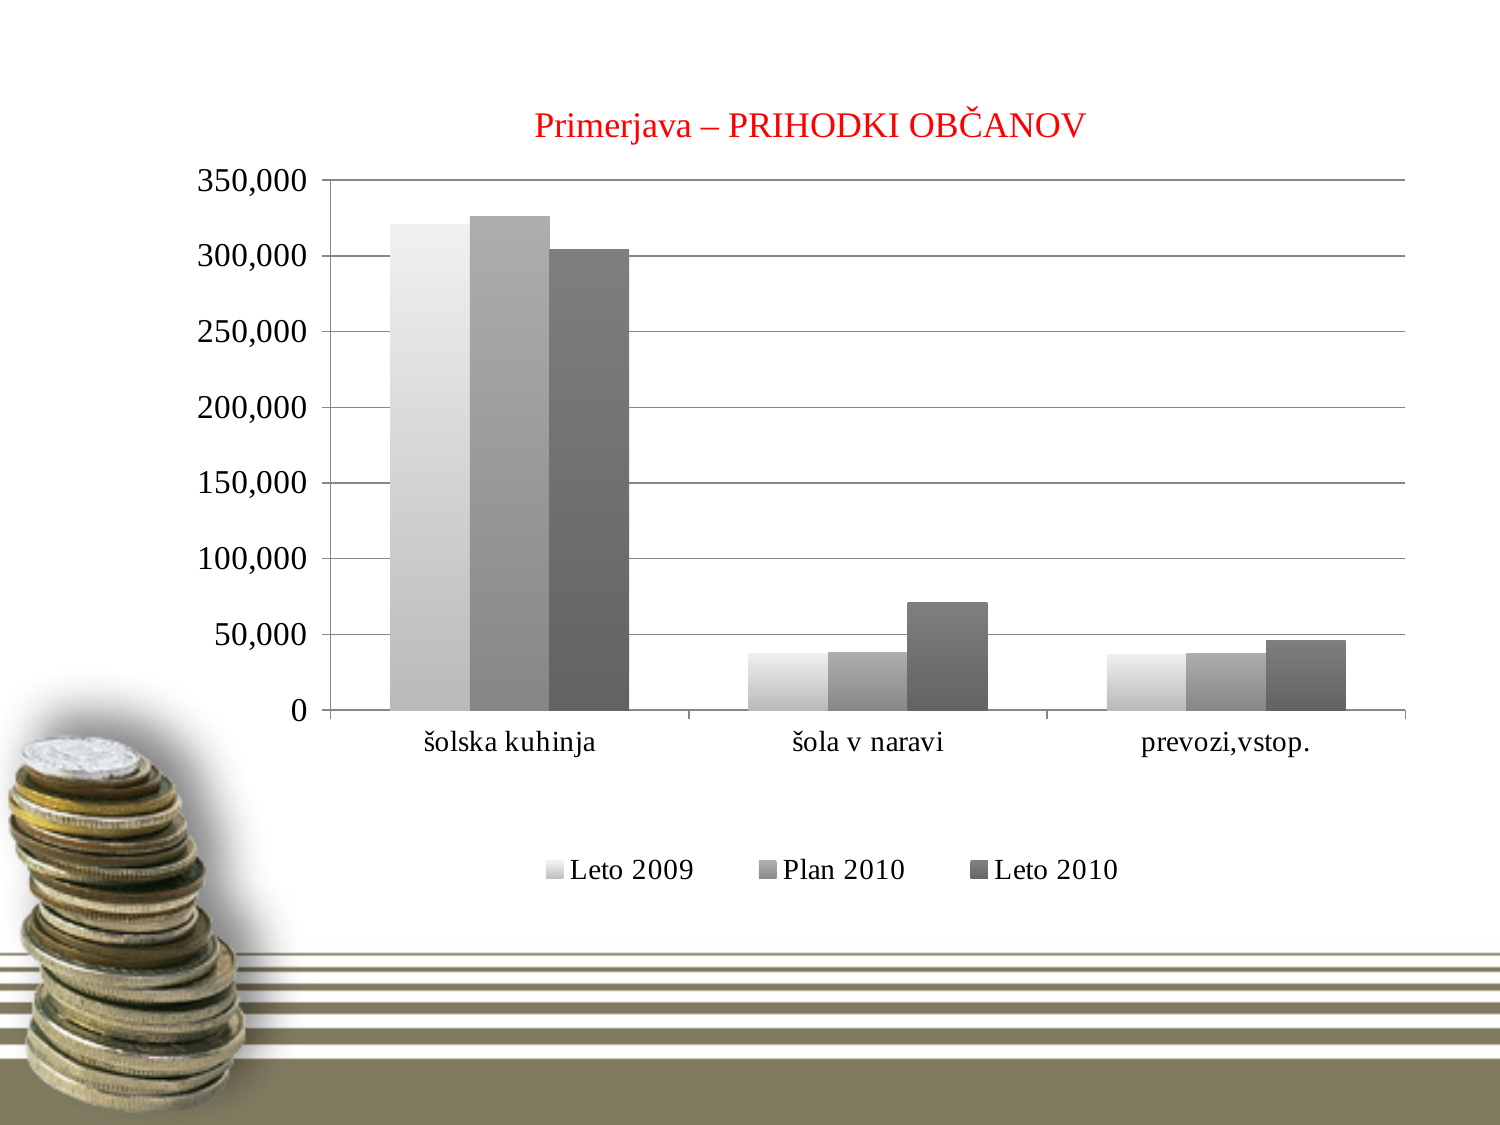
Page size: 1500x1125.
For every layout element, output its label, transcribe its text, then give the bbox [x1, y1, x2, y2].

chart [34, 152, 1407, 1079]
picture [0, 0, 1500, 1125]
title Primerjava – PRIHODKI OBČANOV [234, 93, 1388, 150]
